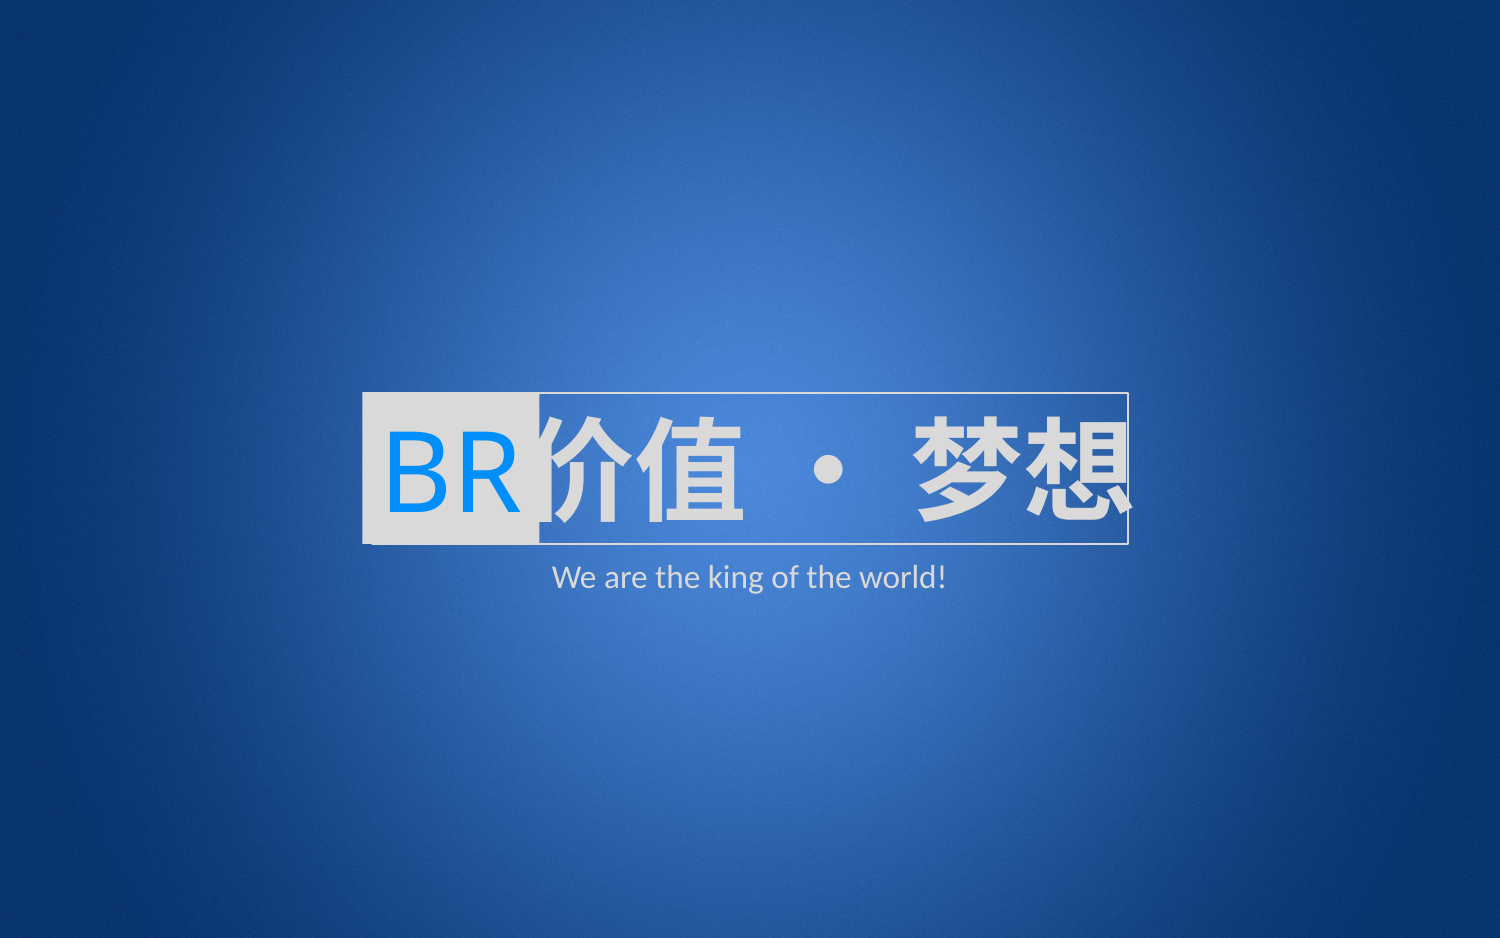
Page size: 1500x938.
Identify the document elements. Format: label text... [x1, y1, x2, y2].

picture [0, 0, 1500, 938]
text_box [370, 391, 1130, 547]
text_box 价值 • 梦想 [507, 392, 1151, 543]
text_box We are the king of the world! [536, 547, 963, 603]
text_box BR [362, 392, 370, 544]
